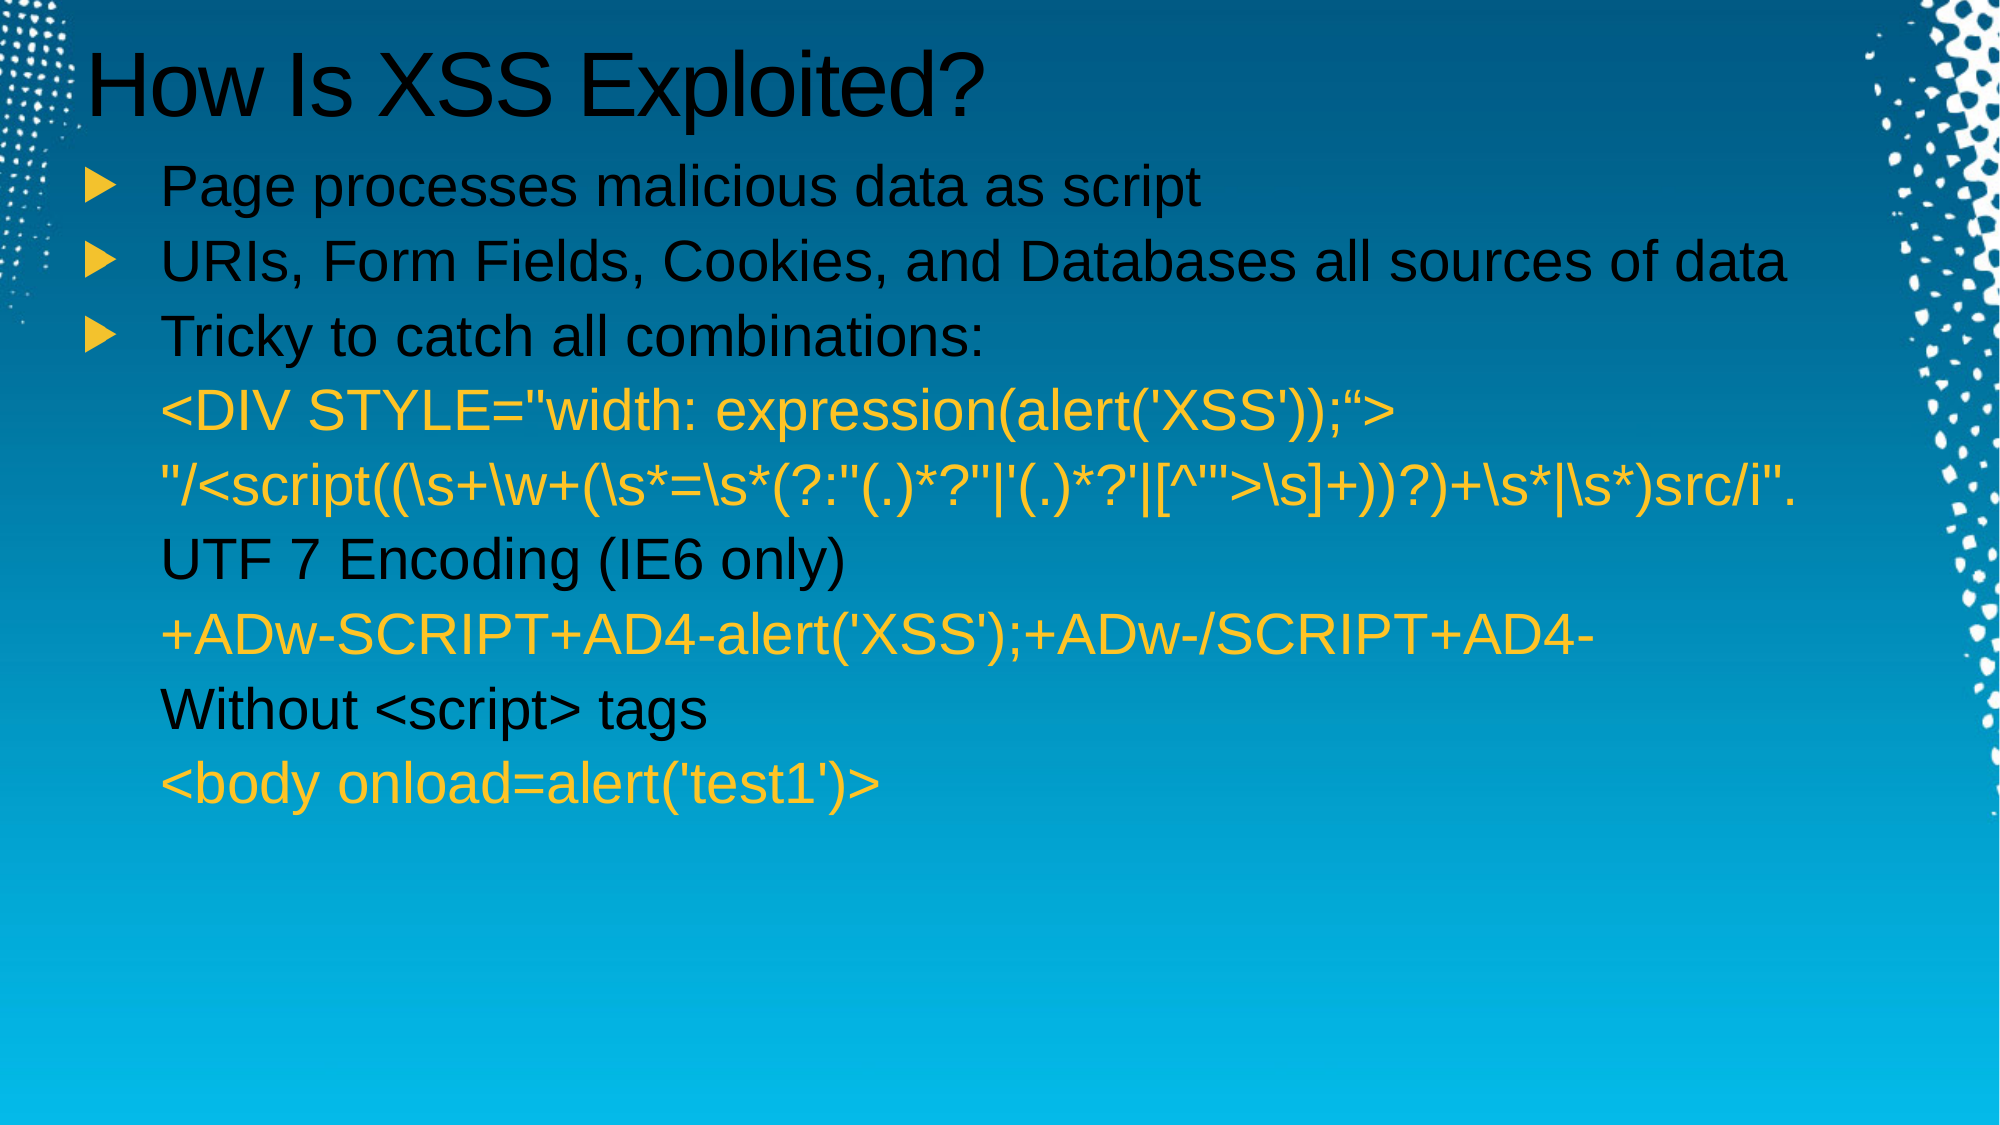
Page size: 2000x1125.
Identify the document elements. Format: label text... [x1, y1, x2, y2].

picture [594, 772, 620, 803]
picture [1301, 614, 1333, 653]
picture [1411, 485, 1421, 494]
picture [1935, 177, 1945, 189]
picture [1960, 392, 1970, 403]
picture [18, 13, 26, 19]
picture [1979, 657, 1995, 676]
picture [769, 766, 783, 803]
picture [429, 485, 452, 505]
picture [789, 763, 813, 802]
picture [475, 549, 489, 578]
picture [898, 485, 911, 517]
picture [43, 42, 49, 53]
picture [1360, 485, 1373, 517]
picture [18, 0, 29, 6]
picture [831, 538, 842, 590]
picture [262, 761, 287, 803]
picture [1957, 187, 1971, 200]
picture [230, 693, 242, 728]
picture [1200, 612, 1214, 654]
picture [494, 538, 498, 578]
picture [585, 614, 620, 653]
picture [504, 699, 509, 740]
picture [1380, 485, 1393, 517]
picture [1395, 614, 1427, 653]
picture [553, 549, 566, 578]
picture [406, 761, 410, 802]
picture [196, 614, 231, 653]
picture [853, 614, 857, 626]
picture [764, 623, 790, 654]
picture [1941, 324, 1952, 332]
picture [13, 41, 25, 49]
picture [1309, 485, 1320, 517]
picture [800, 549, 825, 590]
picture [1586, 485, 1609, 505]
picture [1994, 382, 2000, 391]
picture [1258, 614, 1293, 654]
picture [86, 242, 114, 276]
picture [230, 772, 256, 803]
picture [1465, 614, 1500, 653]
picture [1953, 301, 1962, 312]
picture [293, 773, 319, 814]
picture [722, 485, 745, 505]
picture [260, 699, 271, 728]
picture [496, 485, 504, 505]
picture [1503, 485, 1526, 505]
picture [1270, 485, 1278, 505]
picture [1963, 278, 1976, 291]
picture [313, 485, 317, 504]
picture [830, 761, 843, 815]
picture [1914, 308, 1929, 326]
picture [1946, 525, 1956, 533]
picture [683, 699, 705, 728]
picture [1344, 614, 1348, 653]
picture [585, 485, 598, 517]
picture [1992, 438, 2000, 448]
picture [344, 693, 356, 728]
picture [850, 770, 878, 797]
picture [42, 31, 53, 39]
picture [980, 614, 984, 626]
picture [1219, 614, 1251, 654]
picture [1920, 257, 1932, 264]
picture [34, 101, 43, 111]
picture [1942, 465, 1958, 483]
picture [412, 699, 434, 728]
list Page processes malicious data as script URIs, Form Fields, Cookies, and Databases all sources of data Tricky to catch all combinations: <DIV STYLE="width: expression(alert('XSS'));“> "/<script((\s+\w+(\s*=\s*(?:"(.)*?"|'(.)*?'|[^'">\s]+))?)+\s*|\s*)src/i". UTF 7 Encoding (IE6 only) +ADw-SCRIPT+AD4-alert('XSS');+ADw-/SCRIPT+AD4- Without <script> tags <body onload=alert('test1')> [85, 156, 1914, 485]
picture [1101, 614, 1135, 653]
picture [583, 761, 587, 802]
picture [458, 485, 486, 499]
picture [54, 76, 60, 83]
picture [769, 549, 780, 578]
picture [1232, 485, 1260, 499]
picture [1935, 379, 1948, 391]
picture [803, 485, 813, 494]
picture [1432, 485, 1445, 517]
picture [1955, 557, 1965, 573]
picture [1942, 269, 1953, 276]
picture [1980, 460, 1987, 469]
picture [17, 129, 23, 136]
picture [629, 766, 658, 803]
picture [1935, 431, 1946, 449]
picture [533, 693, 545, 728]
picture [442, 549, 467, 578]
picture [10, 69, 17, 78]
picture [38, 74, 47, 80]
picture [243, 540, 269, 578]
picture [1938, 122, 1950, 133]
picture [86, 168, 114, 201]
picture [33, 116, 40, 124]
picture [1970, 426, 1980, 436]
picture [1452, 485, 1480, 499]
picture [1889, 152, 1901, 156]
picture [942, 614, 974, 654]
picture [465, 614, 469, 653]
picture [864, 614, 895, 653]
picture [393, 549, 404, 578]
picture [1021, 485, 1034, 517]
picture [238, 614, 272, 653]
picture [1972, 312, 1985, 322]
picture [166, 540, 196, 578]
picture [1753, 485, 1757, 504]
picture [549, 772, 578, 803]
picture [758, 549, 762, 578]
picture [719, 623, 748, 654]
picture [1490, 485, 1498, 505]
picture [1988, 691, 2000, 709]
picture [29, 27, 38, 38]
picture [709, 772, 735, 803]
picture [600, 693, 612, 728]
picture [683, 763, 687, 775]
picture [24, 72, 32, 79]
picture [1926, 344, 1939, 358]
picture [1973, 368, 1982, 380]
picture [555, 549, 576, 590]
picture [1919, 367, 1930, 378]
picture [1946, 155, 1961, 167]
picture [1972, 570, 1986, 583]
picture [1733, 485, 1741, 505]
picture [45, 16, 55, 24]
picture [516, 614, 548, 653]
picture [710, 485, 718, 505]
picture [639, 540, 668, 578]
picture [1990, 492, 2000, 505]
picture [480, 614, 510, 653]
picture [26, 57, 34, 68]
picture [1915, 109, 1924, 119]
picture [413, 549, 435, 578]
picture [1922, 200, 1934, 207]
picture [340, 772, 366, 803]
picture [416, 485, 424, 505]
picture [1929, 27, 1945, 45]
picture [1574, 485, 1582, 505]
picture [294, 485, 298, 504]
picture [3, 10, 11, 18]
picture [650, 699, 663, 728]
picture [608, 485, 616, 505]
picture [652, 699, 673, 740]
picture [666, 614, 694, 653]
picture [379, 614, 414, 654]
picture [55, 62, 62, 69]
picture [1159, 485, 1169, 517]
picture [834, 612, 847, 666]
picture [326, 485, 351, 517]
picture [31, 131, 37, 138]
picture [1974, 683, 1985, 694]
picture [422, 614, 454, 653]
picture [86, 317, 114, 351]
picture [1914, 164, 1923, 177]
picture [552, 697, 578, 722]
picture [618, 699, 645, 728]
picture [471, 699, 475, 728]
picture [483, 761, 508, 803]
picture [394, 485, 407, 517]
picture [753, 612, 757, 653]
picture [1706, 485, 1730, 505]
picture [676, 540, 701, 578]
picture [1963, 589, 1976, 607]
picture [441, 699, 463, 728]
picture [16, 22, 23, 34]
picture [509, 485, 524, 504]
picture [47, 0, 57, 10]
picture [163, 770, 191, 797]
picture [1948, 413, 1958, 424]
picture [742, 772, 765, 803]
picture [691, 766, 705, 803]
picture [552, 621, 580, 648]
picture [1545, 614, 1573, 653]
picture [1689, 485, 1693, 504]
picture [162, 690, 213, 728]
picture [528, 485, 543, 504]
picture [1978, 517, 1987, 527]
picture [6, 97, 12, 105]
picture [28, 42, 36, 53]
picture [0, 155, 5, 163]
picture [620, 485, 643, 505]
picture [1935, 0, 2000, 306]
picture [450, 772, 479, 803]
picture [1506, 614, 1540, 653]
picture [33, 88, 42, 97]
picture [249, 688, 253, 728]
picture [951, 485, 961, 494]
picture [864, 485, 877, 517]
picture [903, 614, 935, 654]
picture [1925, 87, 1941, 99]
picture [263, 485, 287, 505]
picture [1958, 445, 1968, 460]
picture [1950, 359, 1960, 366]
picture [1055, 485, 1068, 517]
picture [550, 485, 578, 499]
picture [374, 772, 397, 802]
picture [1991, 747, 2000, 765]
picture [821, 763, 825, 775]
picture [1328, 485, 1356, 499]
picture [11, 55, 21, 64]
picture [205, 540, 235, 578]
picture [532, 549, 543, 578]
picture [200, 485, 228, 499]
picture [799, 617, 828, 654]
picture [1982, 714, 1993, 729]
picture [1984, 349, 1992, 357]
picture [1059, 614, 1094, 653]
picture [0, 40, 9, 45]
picture [1013, 649, 1017, 661]
picture [281, 699, 306, 728]
picture [1981, 604, 2000, 620]
picture [340, 614, 372, 654]
picture [314, 699, 326, 728]
picture [1914, 274, 1920, 291]
picture [332, 699, 336, 728]
picture [1930, 291, 1941, 297]
picture [1928, 399, 1939, 415]
picture [1993, 321, 2000, 339]
picture [163, 621, 191, 648]
picture [16, 143, 21, 151]
picture [56, 47, 64, 55]
picture [1921, 0, 1934, 8]
picture [382, 549, 386, 578]
picture [418, 772, 444, 803]
picture [1983, 404, 1992, 414]
picture [344, 540, 373, 578]
picture [627, 614, 661, 653]
picture [198, 761, 223, 803]
picture [1657, 485, 1680, 505]
picture [1991, 637, 2000, 652]
picture [276, 624, 316, 653]
picture [512, 699, 528, 728]
picture [30, 14, 40, 23]
picture [1637, 485, 1650, 517]
picture [1432, 621, 1460, 648]
picture [775, 485, 788, 517]
picture [1026, 621, 1054, 648]
picture [521, 549, 525, 578]
picture [234, 485, 257, 505]
picture [1139, 624, 1179, 653]
title How Is XSS Exploited? [85, 37, 1914, 138]
picture [1282, 485, 1305, 505]
picture [9, 84, 15, 91]
picture [33, 0, 42, 10]
picture [1952, 502, 1967, 516]
picture [602, 538, 613, 590]
picture [1963, 335, 1972, 344]
picture [1945, 213, 1955, 220]
picture [41, 59, 48, 67]
picture [1925, 141, 1935, 155]
picture [58, 32, 66, 41]
picture [1955, 246, 1965, 256]
picture [1995, 582, 2000, 595]
picture [1988, 547, 2000, 561]
picture [1963, 535, 1977, 550]
picture [1932, 235, 1943, 241]
picture [1359, 614, 1389, 653]
picture [1968, 481, 1978, 492]
picture [0, 24, 9, 33]
picture [664, 761, 677, 815]
picture [293, 540, 317, 578]
picture [182, 485, 190, 505]
picture [378, 697, 404, 722]
picture [1108, 485, 1118, 494]
picture [989, 612, 1002, 666]
picture [375, 485, 388, 517]
picture [1969, 625, 1985, 642]
picture [359, 485, 369, 505]
picture [724, 549, 749, 578]
